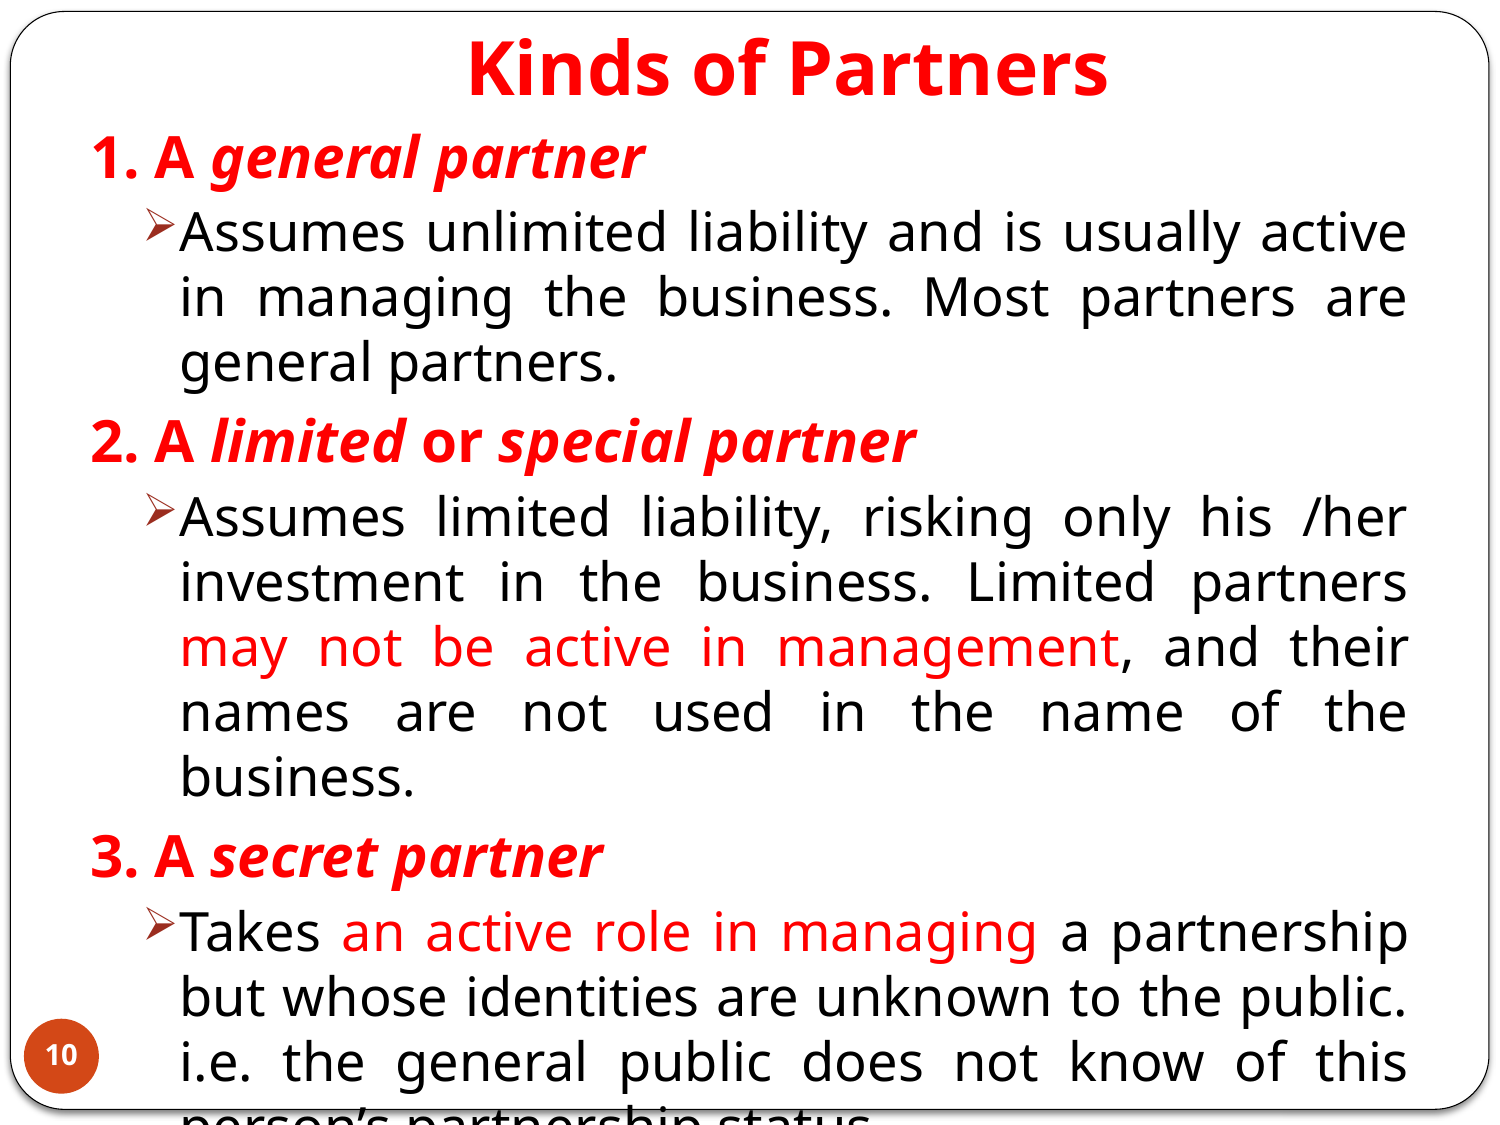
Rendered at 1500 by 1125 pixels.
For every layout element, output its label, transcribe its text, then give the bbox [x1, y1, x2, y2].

slide_number 10 [23, 1018, 99, 1094]
list 1. A general partner Assumes unlimited liability and is usually active in managing the business. Most partners are general partners. 2. A limited or special partner Assumes limited liability, risking only his /her investment in the business. Limited partners may not be active in management, and their names are not used in the name of the business. 3. A secret partner Takes an active role in managing a partnership but whose identities are unknown to the public. i.e. the general public does not know of this person’s partnership status. [75, 112, 1425, 1075]
title Kinds of Partners [150, 24, 1425, 112]
